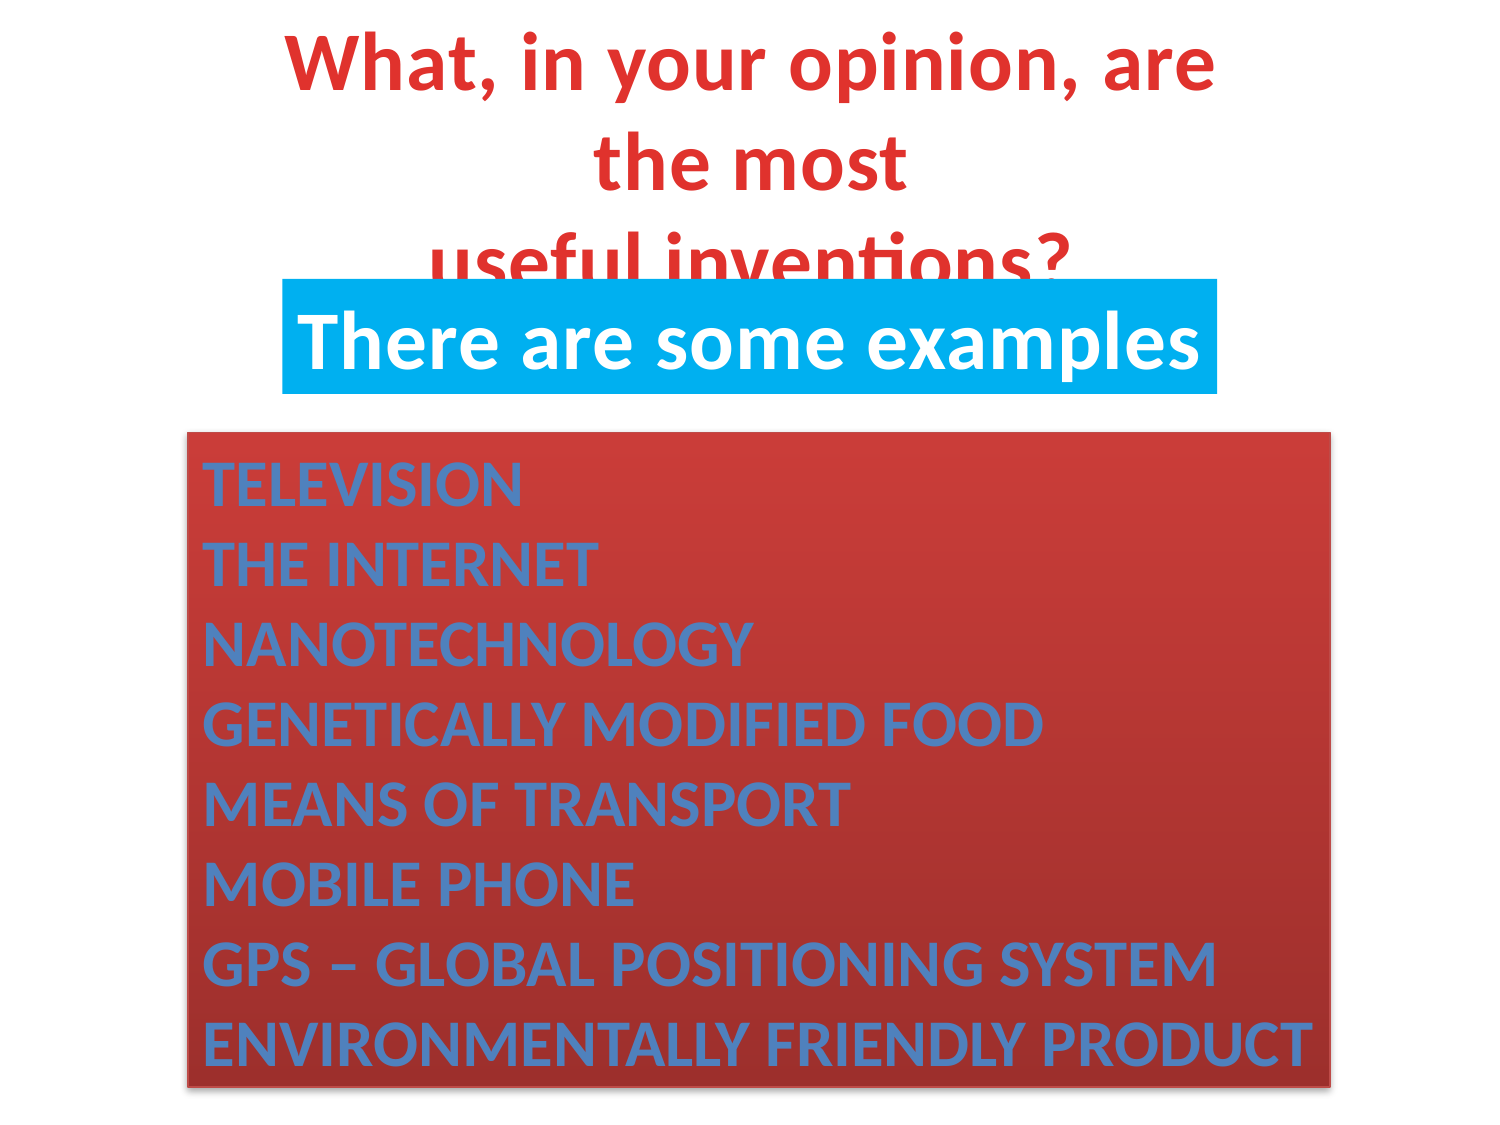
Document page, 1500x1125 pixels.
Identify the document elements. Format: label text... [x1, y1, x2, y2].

text_box There are some examples [282, 278, 1218, 394]
text_box What, in your opinion, are the most useful inventions? [100, 0, 1422, 315]
text_box television the internet nanotechnology genetically modified food means of transport mobile phone GPS – Global Positioning System environmentally friendly product [187, 432, 1331, 1088]
